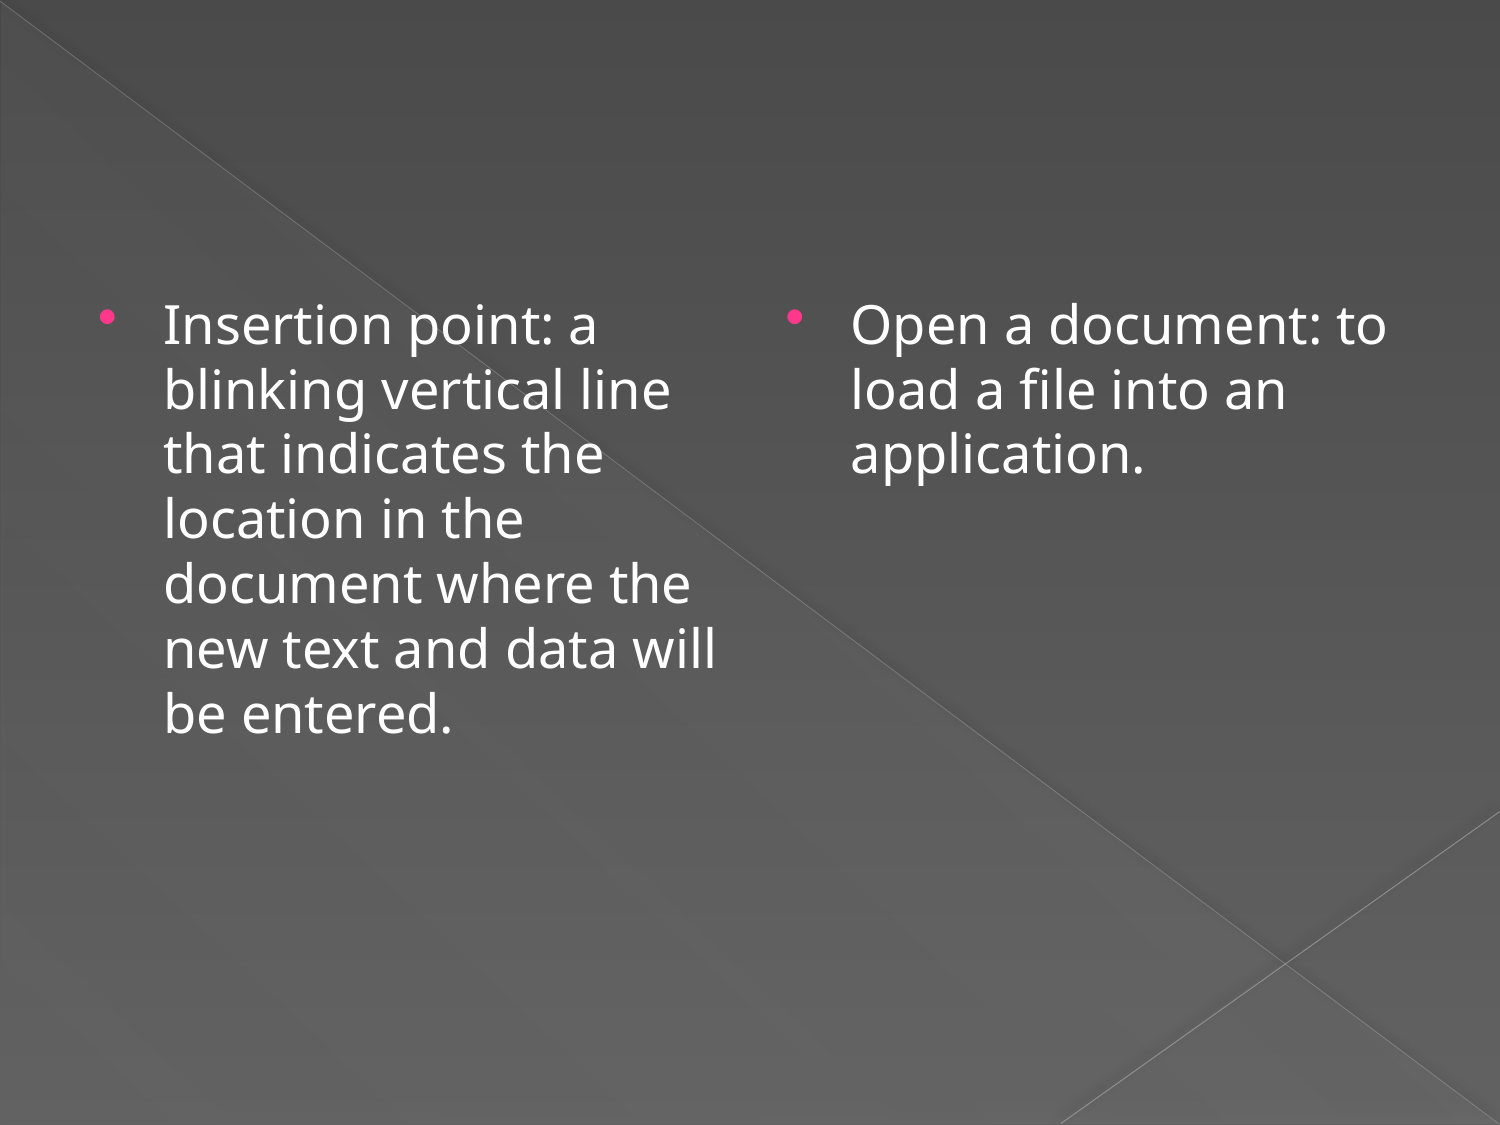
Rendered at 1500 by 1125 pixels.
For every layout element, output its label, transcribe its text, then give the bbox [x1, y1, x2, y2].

list Insertion point: a blinking vertical line that indicates the location in the document where the new text and data will be entered. [75, 282, 738, 1025]
list Open a document: to load a file into an application. [762, 282, 1425, 1025]
